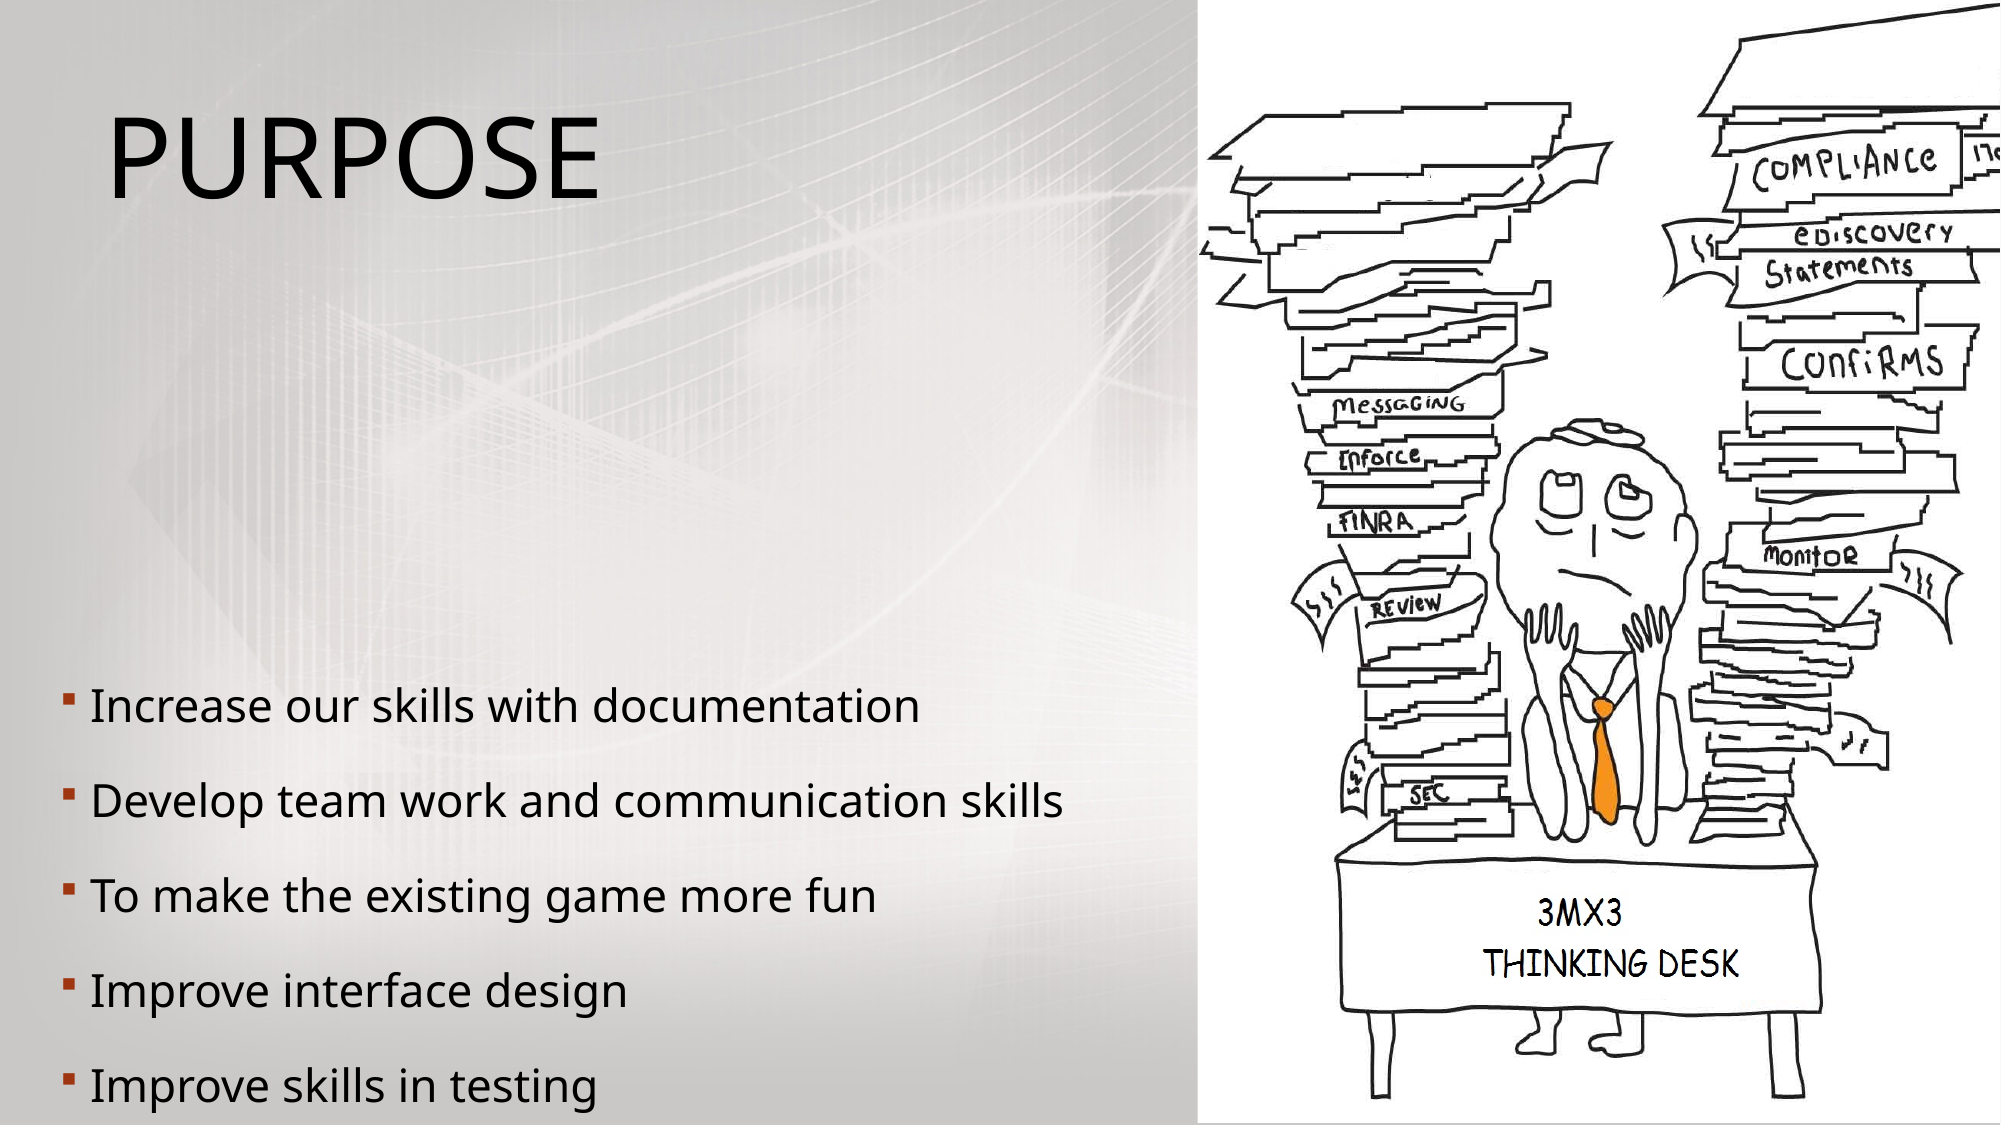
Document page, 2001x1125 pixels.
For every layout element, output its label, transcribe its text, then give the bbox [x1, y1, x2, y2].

picture [0, 0, 2001, 1125]
title purpose [89, 29, 905, 296]
list Increase our skills with documentation Develop team work and communication skills To make the existing game more fun Improve interface design Improve skills in testing [0, 641, 1197, 1125]
